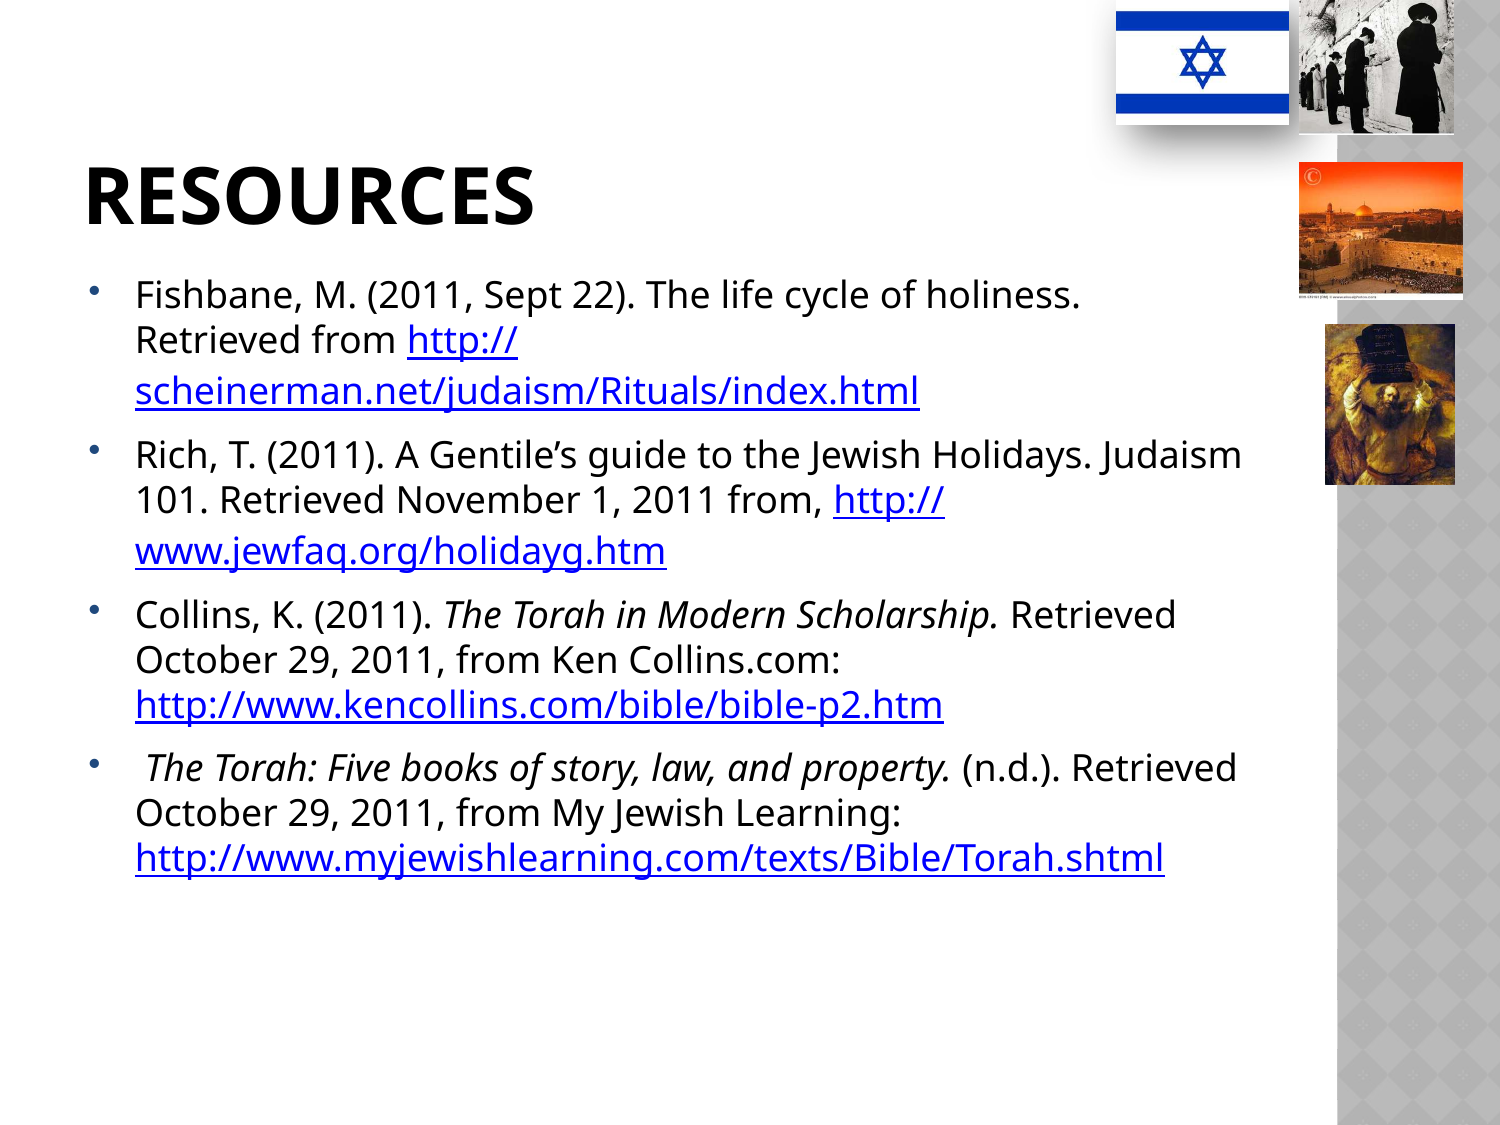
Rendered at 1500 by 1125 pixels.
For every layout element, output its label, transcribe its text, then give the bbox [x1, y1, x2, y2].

picture [1299, 0, 1454, 135]
list Fishbane, M. (2011, Sept 22). The life cycle of holiness. Retrieved from http://scheinerman.net/judaism/Rituals/index.html Rich, T. (2011). A Gentile’s guide to the Jewish Holidays. Judaism 101. Retrieved November 1, 2011 from, http://www.jewfaq.org/holidayg.htm Collins, K. (2011). The Torah in Modern Scholarship. Retrieved October 29, 2011, from Ken Collins.com: http://www.kencollins.com/bible/bible-p2.htm The Torah: Five books of story, law, and property. (n.d.). Retrieved October 29, 2011, from My Jewish Learning: http://www.myjewishlearning.com/texts/Bible/Torah.shtml [75, 264, 1263, 1059]
picture [1325, 324, 1455, 485]
picture [1116, 0, 1289, 125]
title Resources [75, 52, 1263, 240]
picture [1299, 162, 1463, 300]
